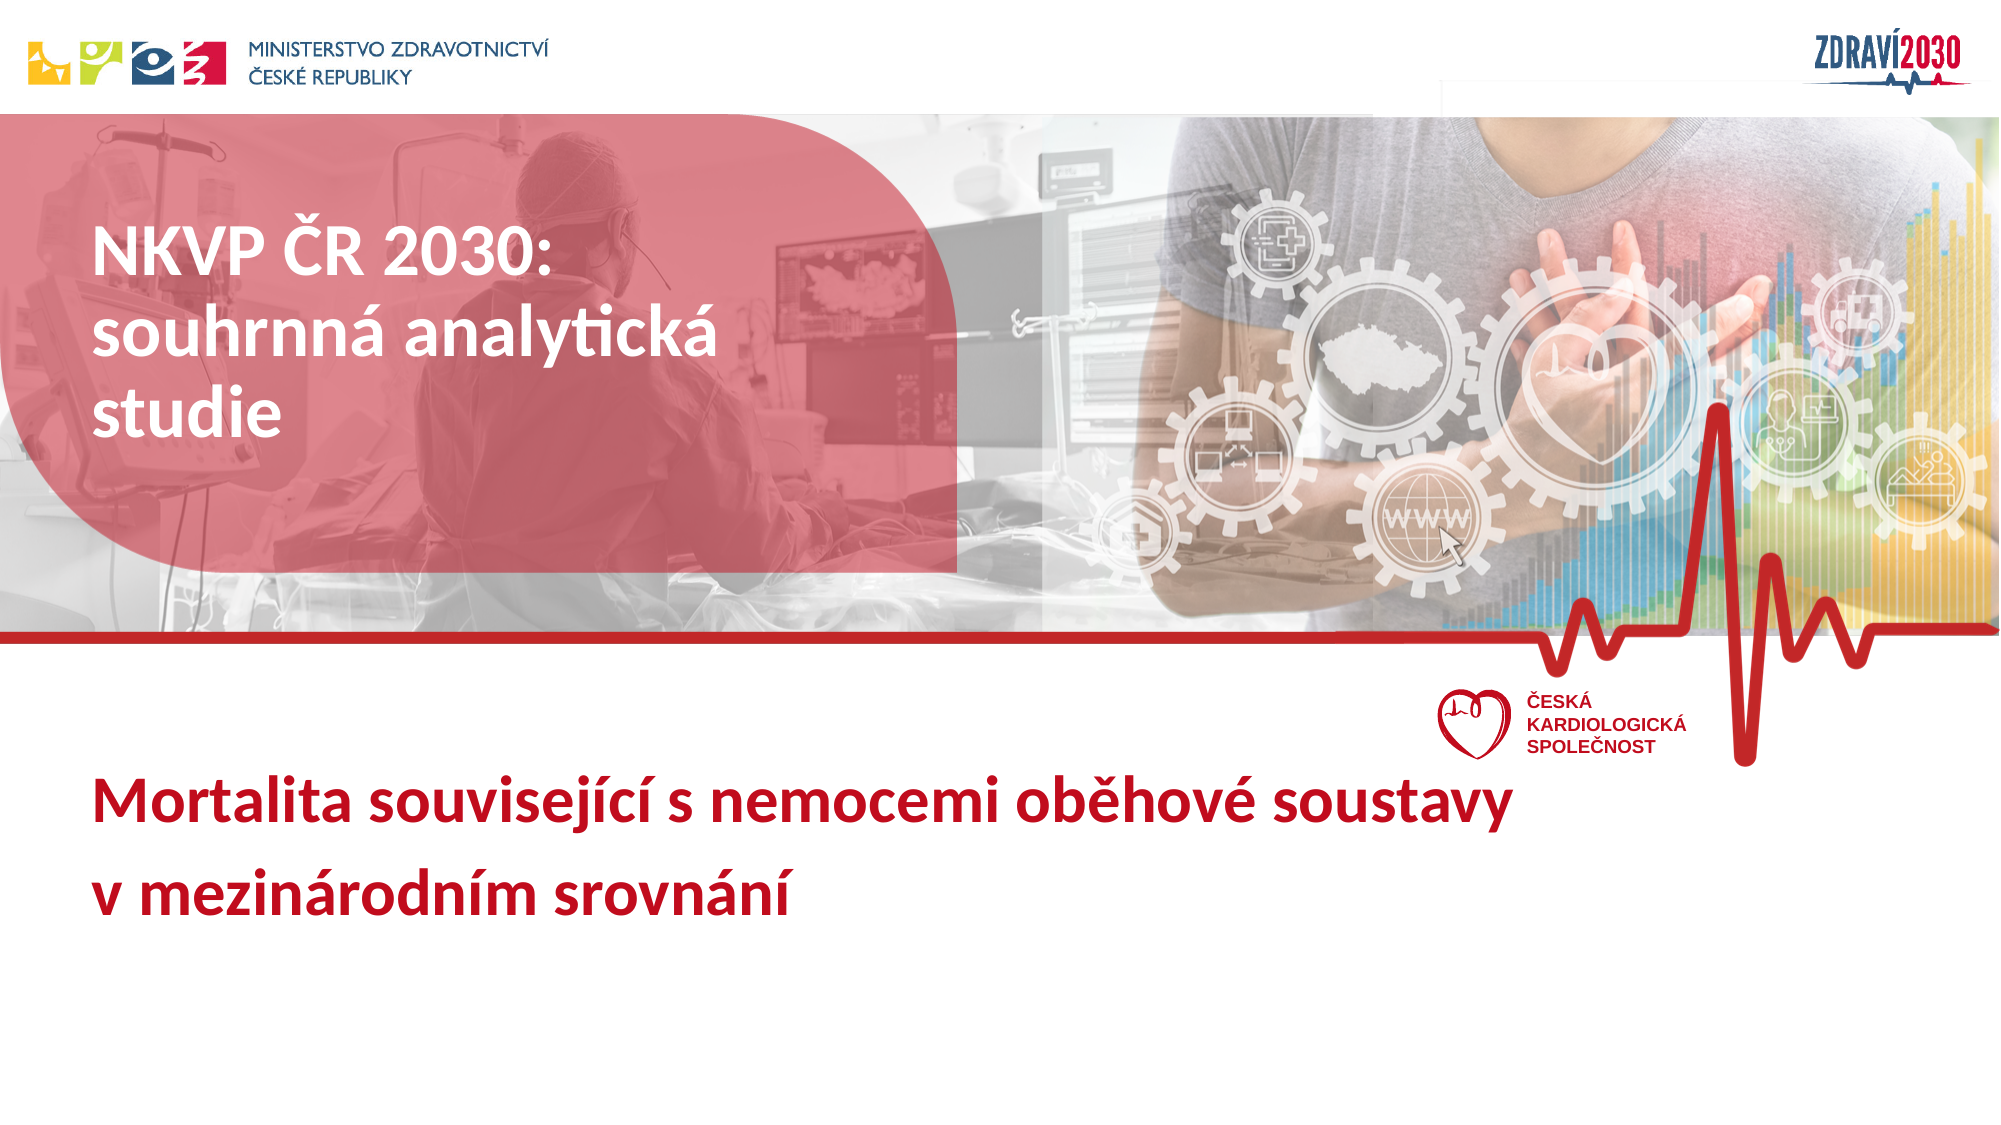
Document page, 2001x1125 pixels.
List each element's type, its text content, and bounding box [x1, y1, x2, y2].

list Mortalita související s nemocemi oběhové soustavy v mezinárodním srovnání [76, 809, 1901, 887]
title NKVP ČR 2030: souhrnná analytická studie [76, 124, 986, 541]
picture [0, 28, 2000, 767]
